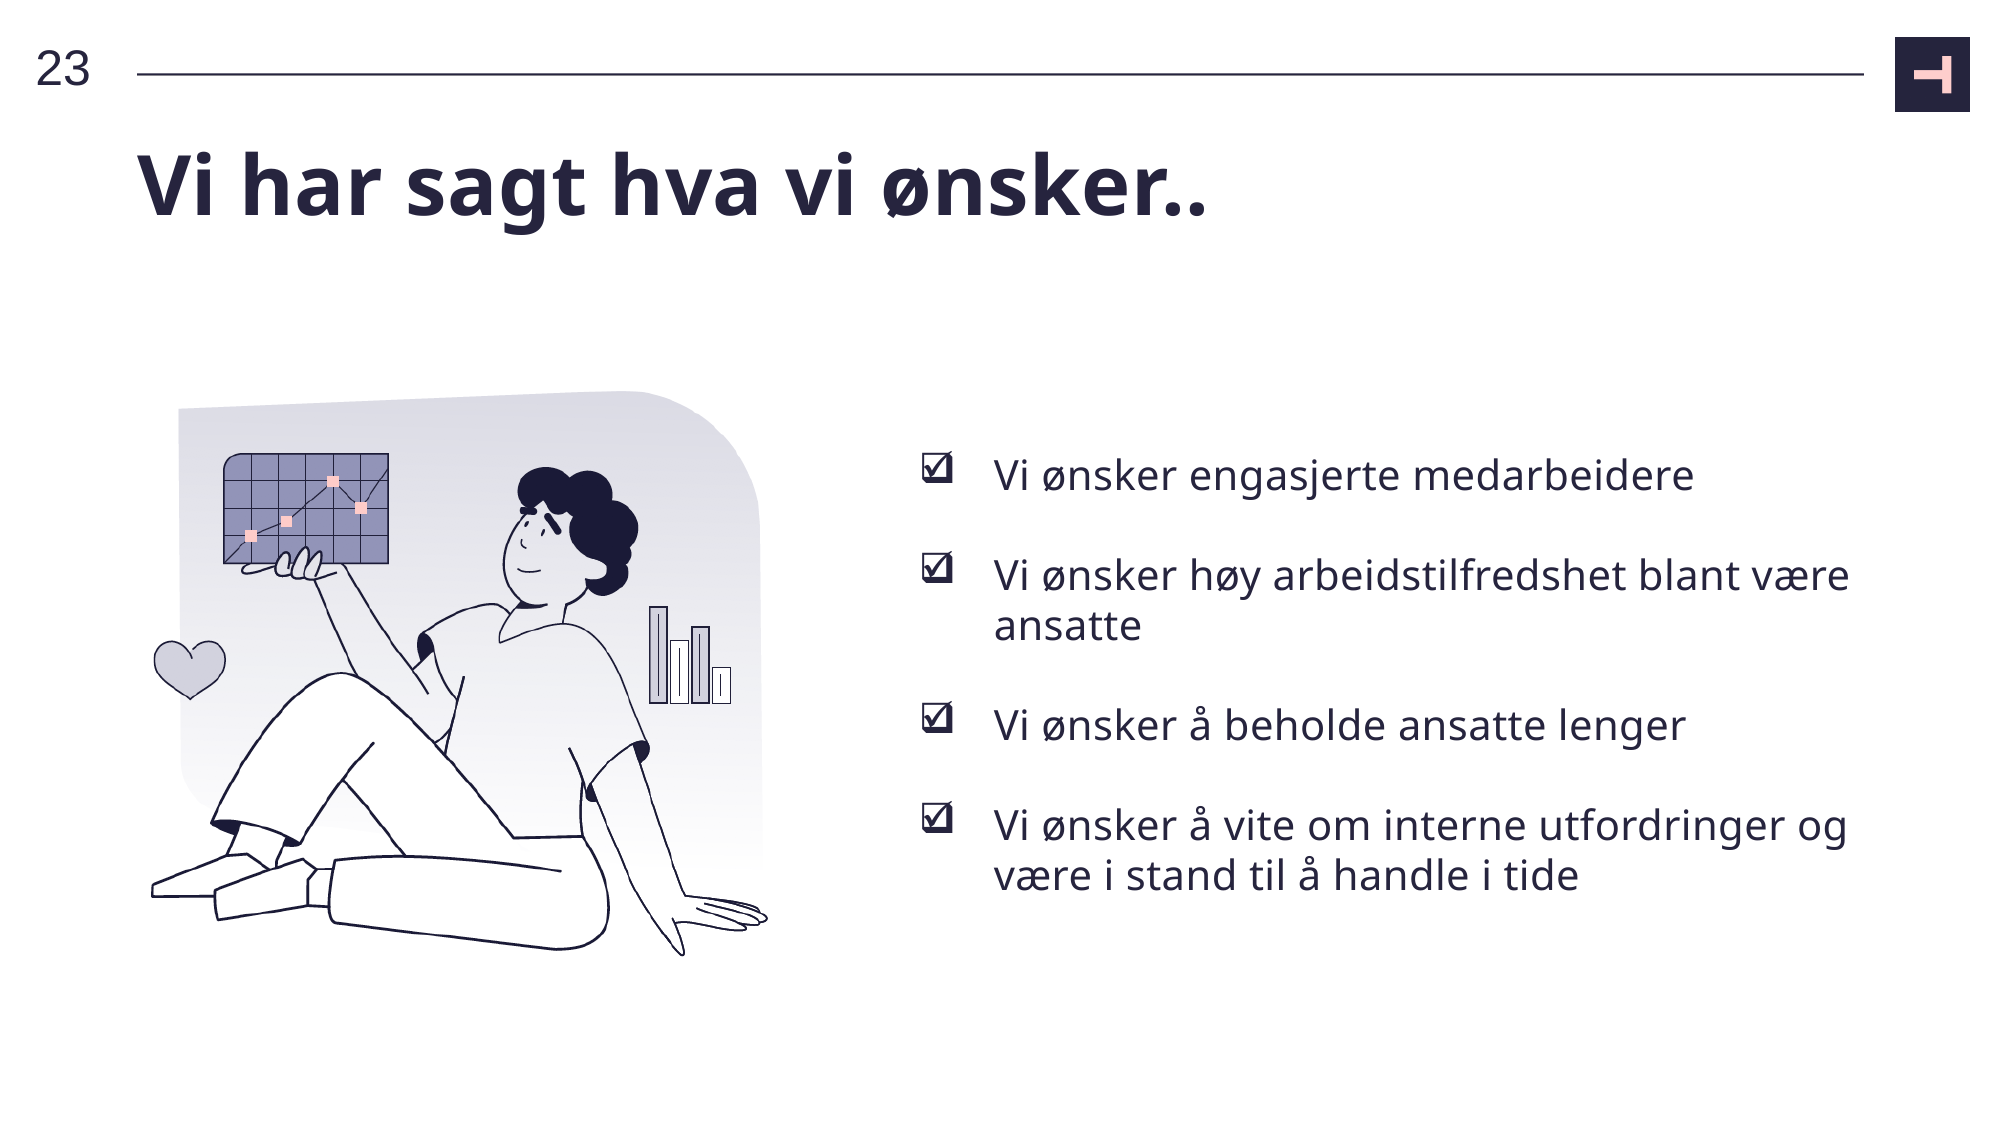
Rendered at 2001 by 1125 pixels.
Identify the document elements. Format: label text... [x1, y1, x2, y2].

text_box [920, 423, 1931, 973]
list Vi har sagt hva vi ønsker.. [137, 194, 1838, 298]
list Vi ønsker engasjerte medarbeidere Vi ønsker høy arbeidstilfredshet blant være ansatte Vi ønsker å beholde ansatte lenger Vi ønsker å vite om interne utfordringer og være i stand til å handle i tide [918, 348, 1877, 1000]
picture [141, 348, 793, 1000]
picture [1895, 37, 1970, 112]
slide_number 23 [35, 35, 138, 96]
